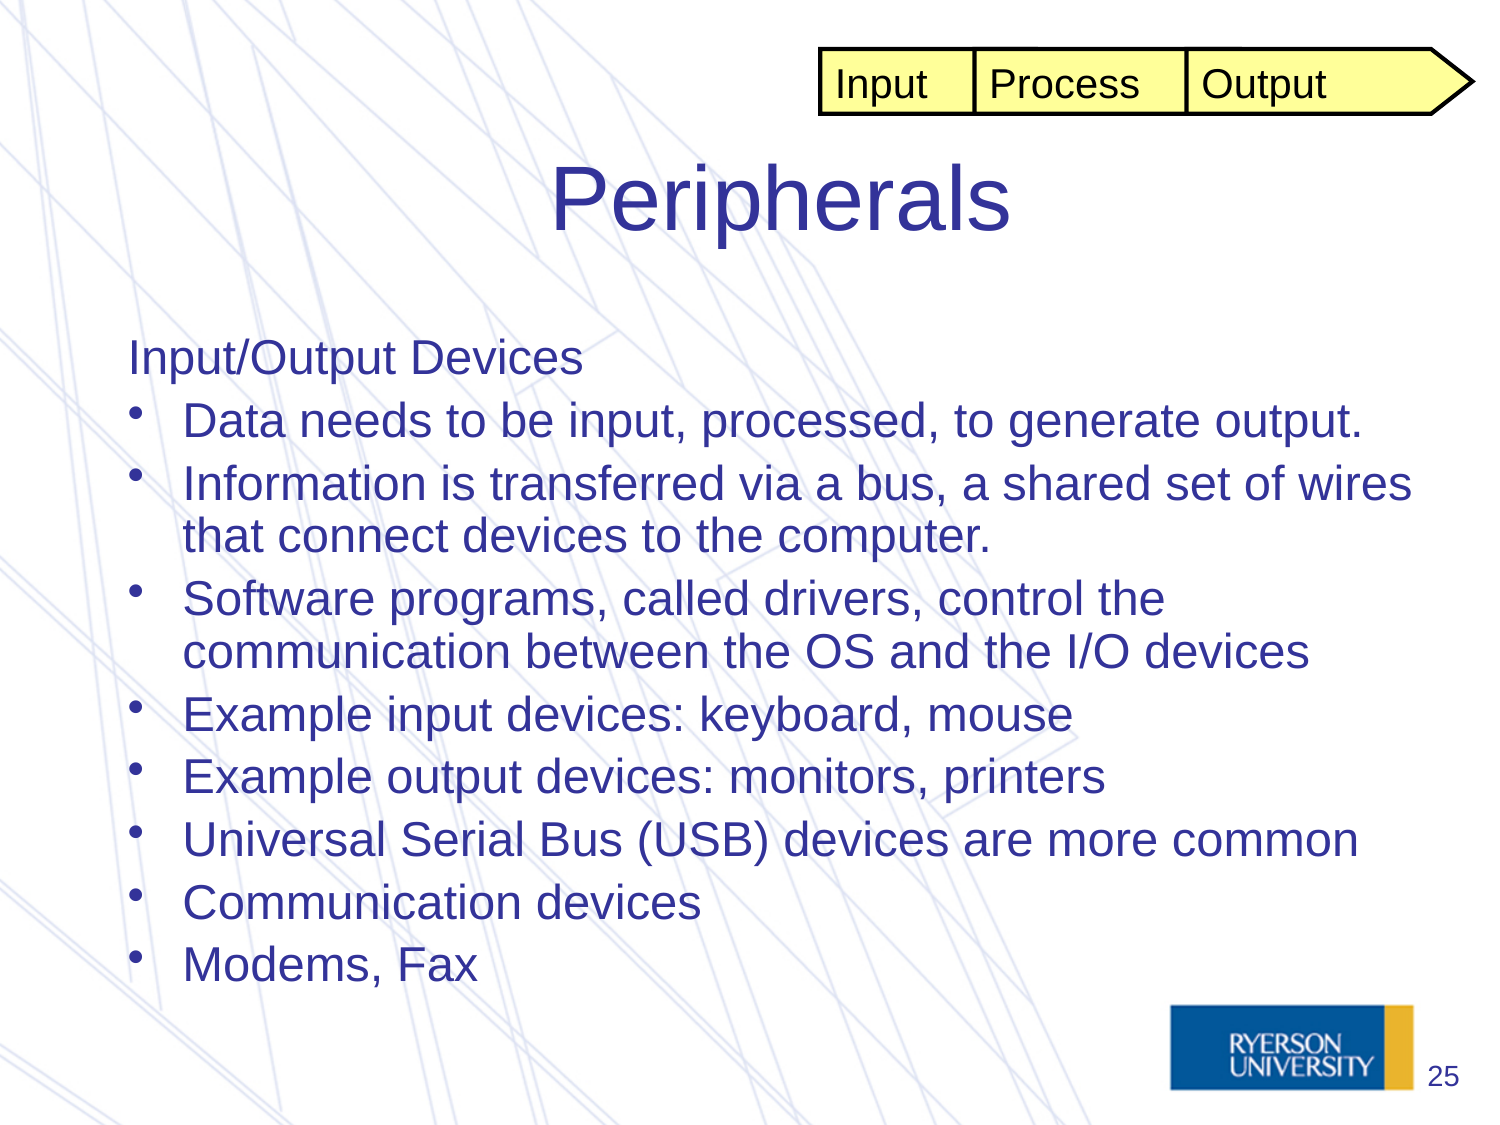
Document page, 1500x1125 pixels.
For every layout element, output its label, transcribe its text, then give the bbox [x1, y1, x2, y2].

slide_number 25 [1399, 1049, 1476, 1113]
text_box Process [974, 49, 1186, 114]
list Input/Output Devices Data needs to be input, processed, to generate output. Information is transferred via a bus, a shared set of wires that connect devices to the computer. Software programs, called drivers, control the communication between the OS and the I/O devices Example input devices: keyboard, mouse Example output devices: monitors, printers Universal Serial Bus (USB) devices are more common Communication devices Modems, Fax [112, 324, 1451, 1001]
picture [0, 0, 1500, 1125]
text_box Input [820, 49, 974, 114]
text_box Output [1186, 49, 1473, 114]
title Peripherals [112, 99, 1451, 288]
